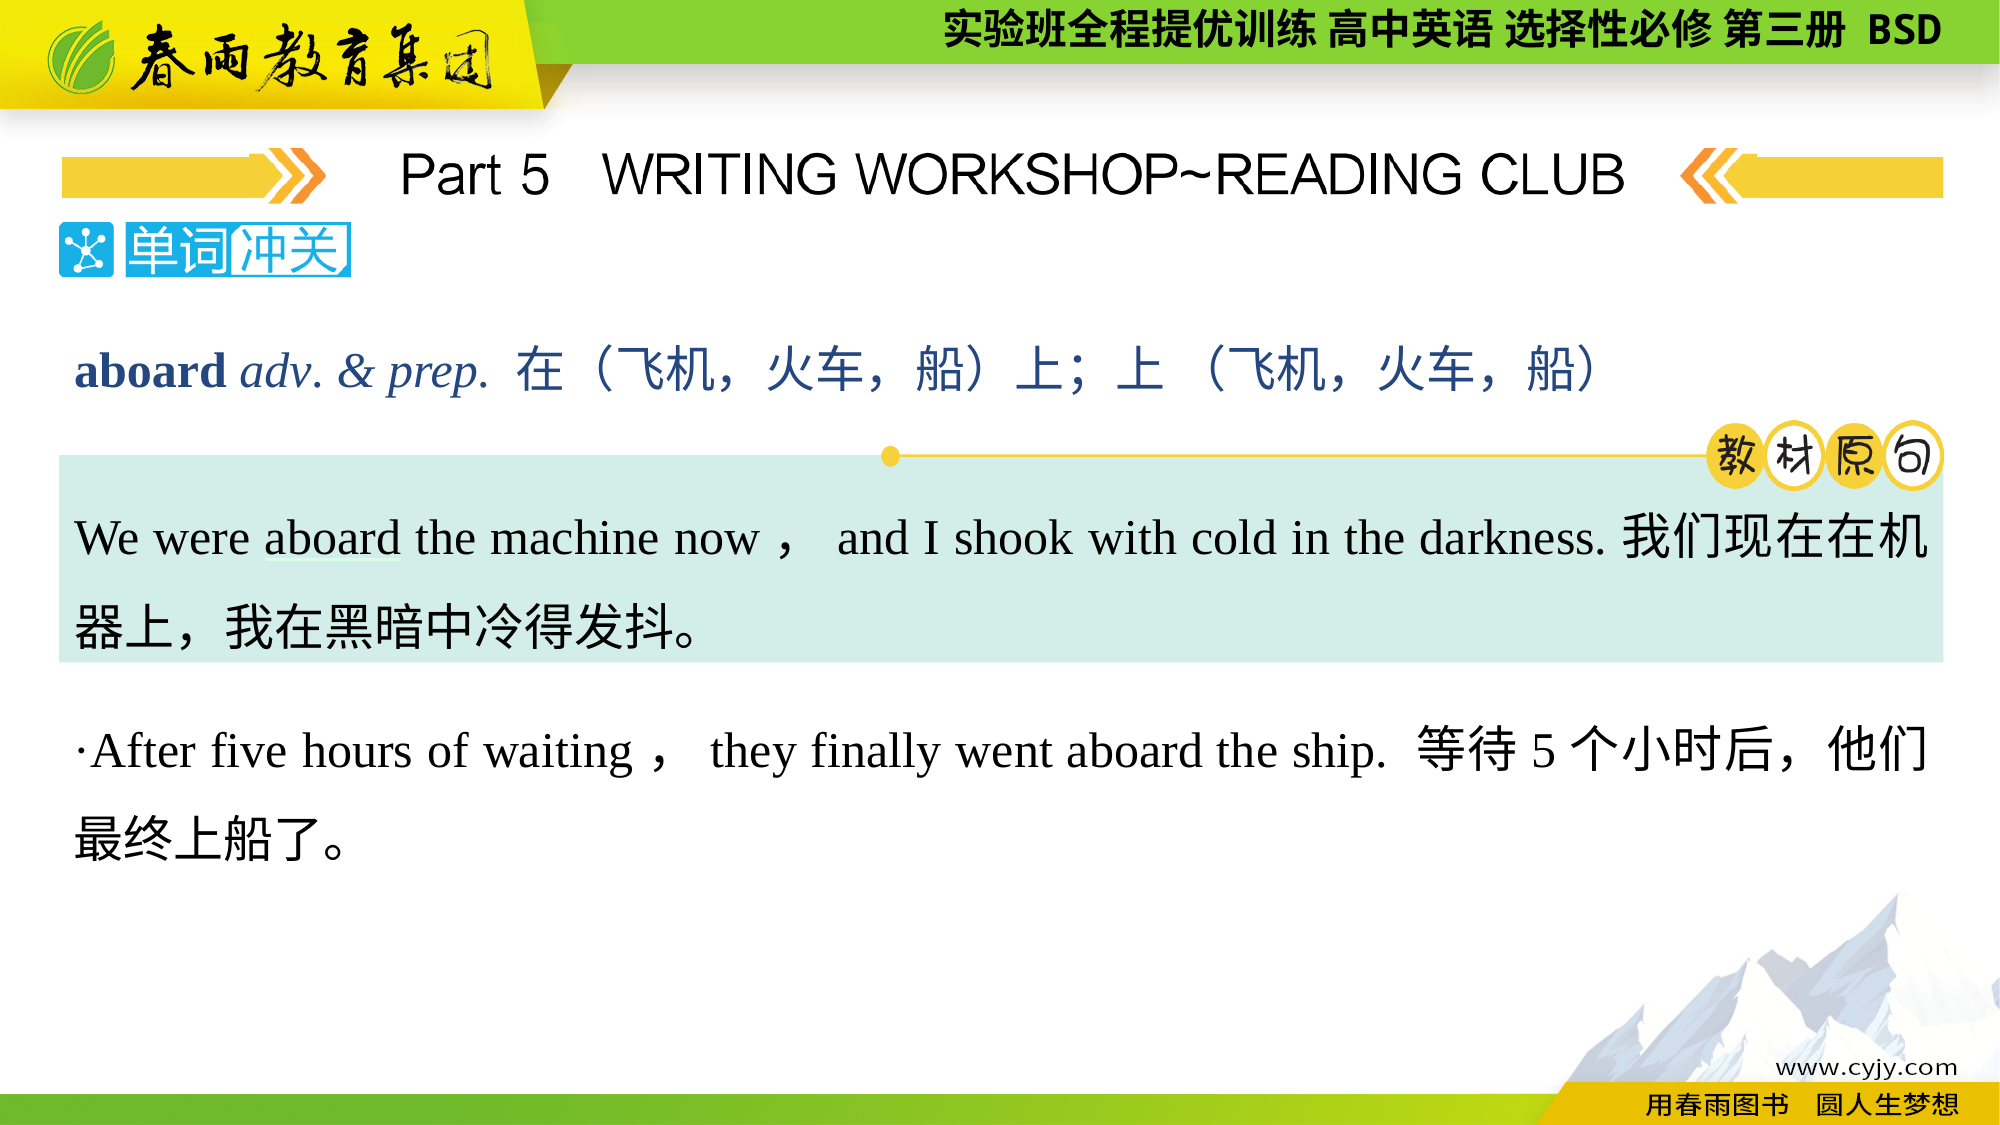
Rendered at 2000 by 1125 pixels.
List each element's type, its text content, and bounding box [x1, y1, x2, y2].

picture [0, 0, 2000, 1125]
text_box ·After five hours of waiting，they finally went aboard the ship. 等待5个小时后，他们最终上船了。 [59, 680, 1944, 876]
list aboard adv. & prep. 在（飞机，火车，船）上；上 （飞机，火车，船） [59, 300, 1944, 395]
text_box We were aboard the machine now，and I shook with cold in the darkness.我们现在在机器上，我在黑暗中冷得发抖。 [59, 455, 1944, 663]
